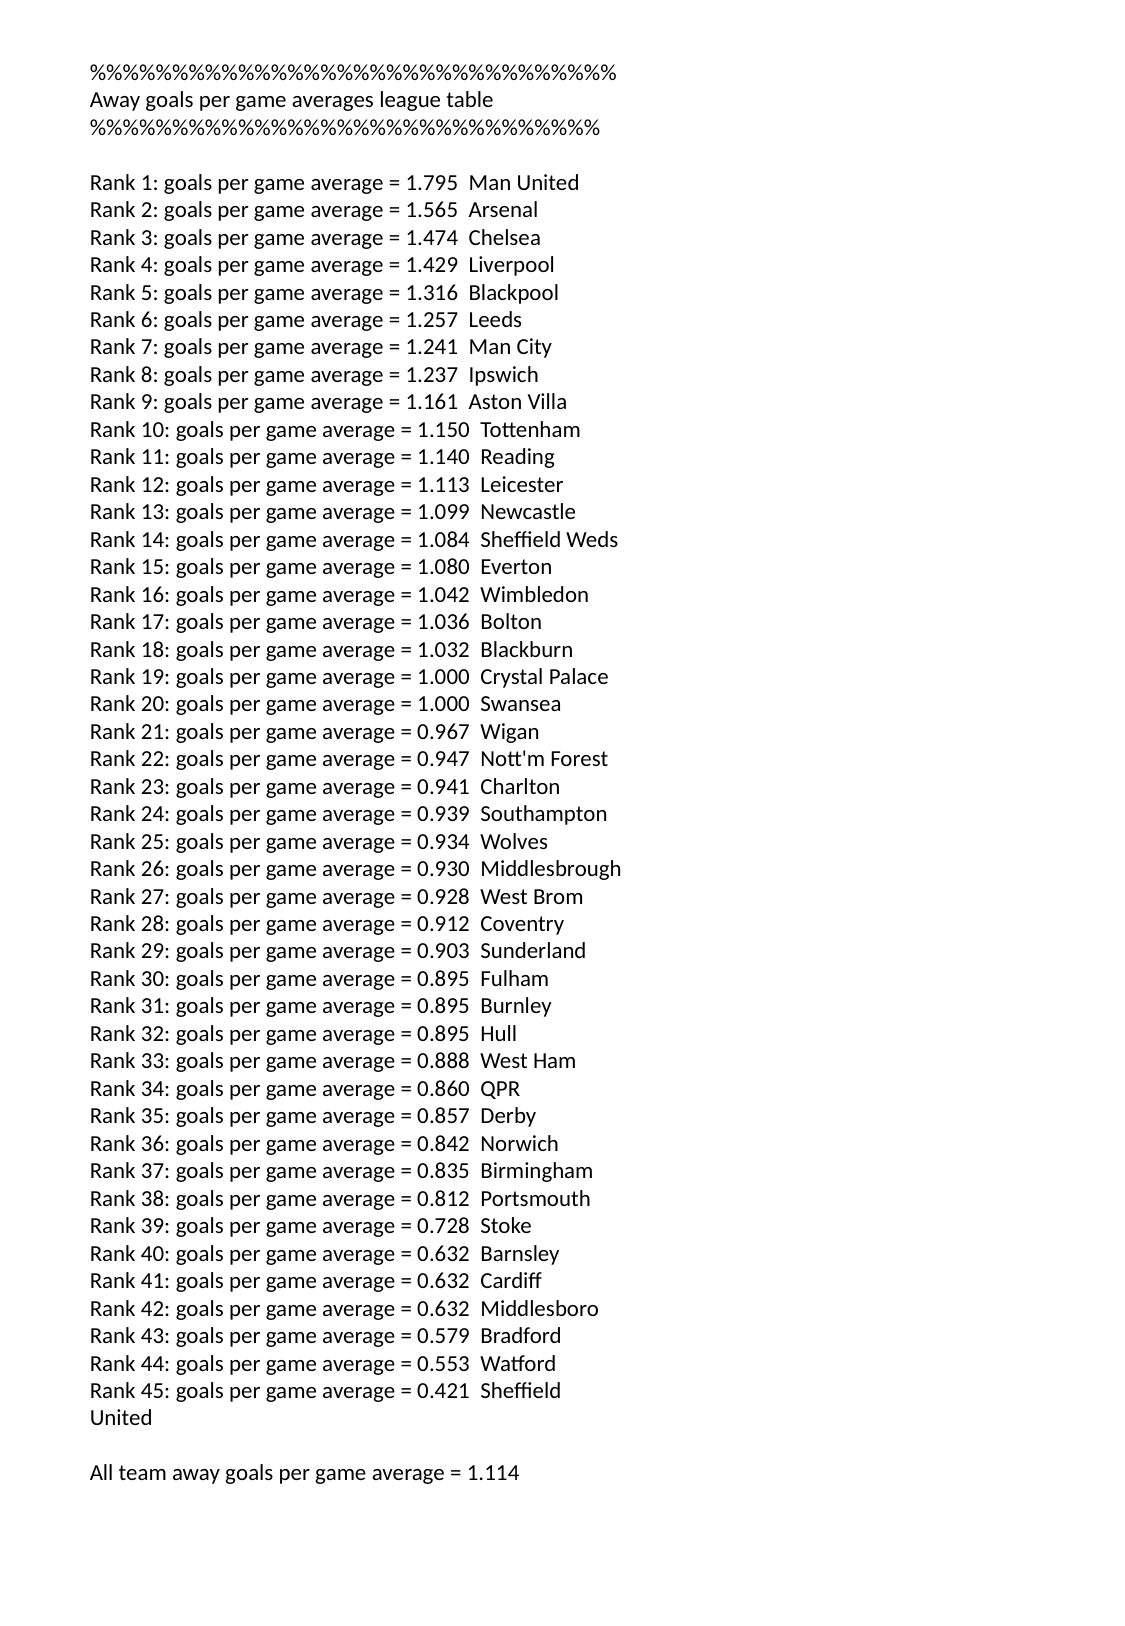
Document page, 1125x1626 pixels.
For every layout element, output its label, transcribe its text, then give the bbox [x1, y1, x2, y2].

text_box %%%%%%%%%%%%%%%%%%%%%%%%%%%%%%%% Away goals per game averages league table %%%%%%%%%%%%%%%%%%%%%%%%%%%%%%% Rank 1: goals per game average = 1.795 Man United Rank 2: goals per game average = 1.565 Arsenal Rank 3: goals per game average = 1.474 Chelsea Rank 4: goals per game average = 1.429 Liverpool Rank 5: goals per game average = 1.316 Blackpool Rank 6: goals per game average = 1.257 Leeds Rank 7: goals per game average = 1.241 Man City Rank 8: goals per game average = 1.237 Ipswich Rank 9: goals per game average = 1.161 Aston Villa Rank 10: goals per game average = 1.150 Tottenham Rank 11: goals per game average = 1.140 Reading Rank 12: goals per game average = 1.113 Leicester Rank 13: goals per game average = 1.099 Newcastle Rank 14: goals per game average = 1.084 Sheffield Weds Rank 15: goals per game average = 1.080 Everton Rank 16: goals per game average = 1.042 Wimbledon Rank 17: goals per game average = 1.036 Bolton Rank 18: goals per game average = 1.032 Blackburn Rank 19: goals per game average = 1.000 Crystal Palace Rank 20: goals per game average = 1.000 Swansea Rank 21: goals per game average = 0.967 Wigan Rank 22: goals per game average = 0.947 Nott'm Forest Rank 23: goals per game average = 0.941 Charlton Rank 24: goals per game average = 0.939 Southampton Rank 25: goals per game average = 0.934 Wolves Rank 26: goals per game average = 0.930 Middlesbrough Rank 27: goals per game average = 0.928 West Brom Rank 28: goals per game average = 0.912 Coventry Rank 29: goals per game average = 0.903 Sunderland Rank 30: goals per game average = 0.895 Fulham Rank 31: goals per game average = 0.895 Burnley Rank 32: goals per game average = 0.895 Hull Rank 33: goals per game average = 0.888 West Ham Rank 34: goals per game average = 0.860 QPR Rank 35: goals per game average = 0.857 Derby Rank 36: goals per game average = 0.842 Norwich Rank 37: goals per game average = 0.835 Birmingham Rank 38: goals per game average = 0.812 Portsmouth Rank 39: goals per game average = 0.728 Stoke Rank 40: goals per game average = 0.632 Barnsley Rank 41: goals per game average = 0.632 Cardiff Rank 42: goals per game average = 0.632 Middlesboro Rank 43: goals per game average = 0.579 Bradford Rank 44: goals per game average = 0.553 Watford Rank 45: goals per game average = 0.421 Sheffield United All team away goals per game average = 1.114 [75, 50, 638, 1521]
